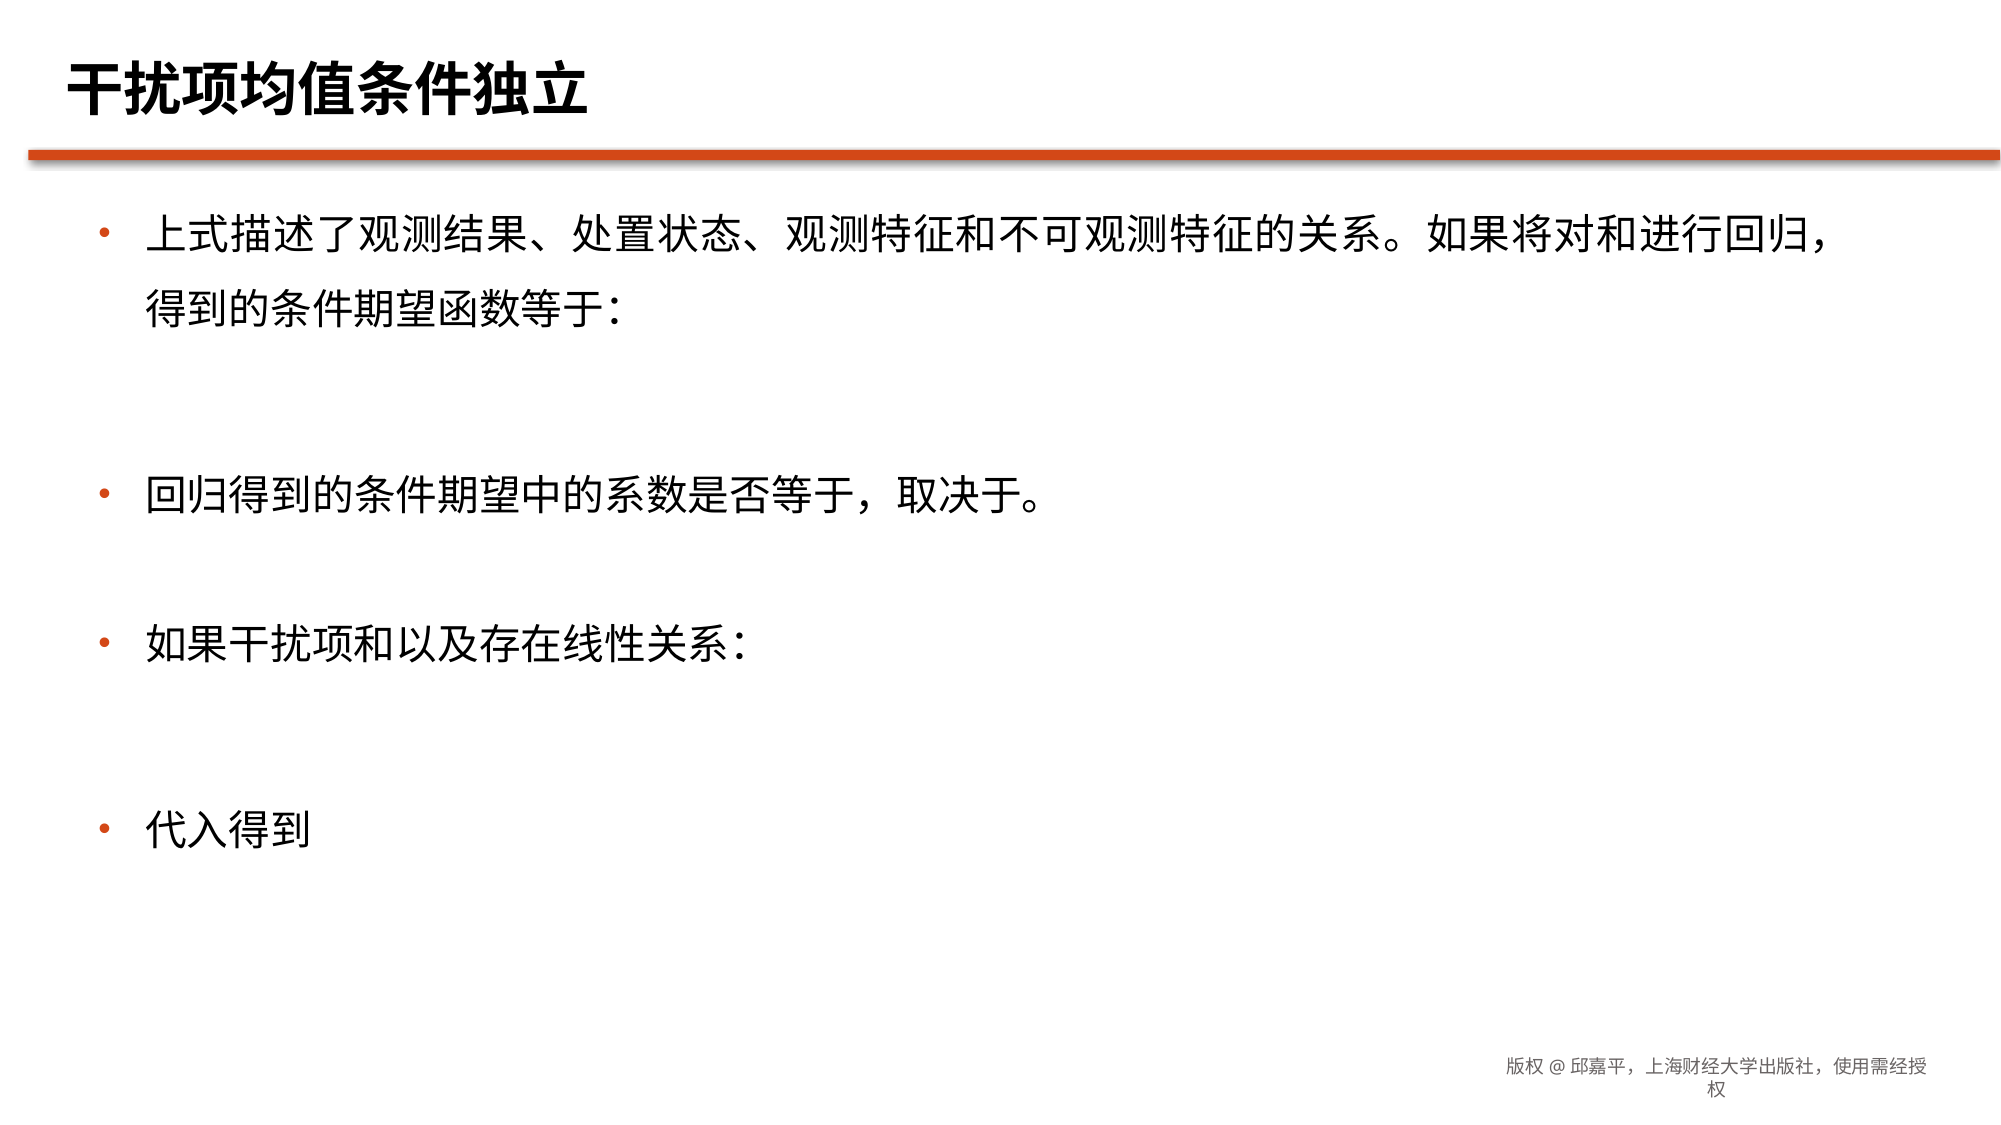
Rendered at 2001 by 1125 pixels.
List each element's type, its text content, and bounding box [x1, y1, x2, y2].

title 干扰项均值条件独立 [50, 50, 1825, 138]
footer 版权@邱嘉平，上海财经大学出版社，使用需经授权 [1483, 1046, 1950, 1109]
